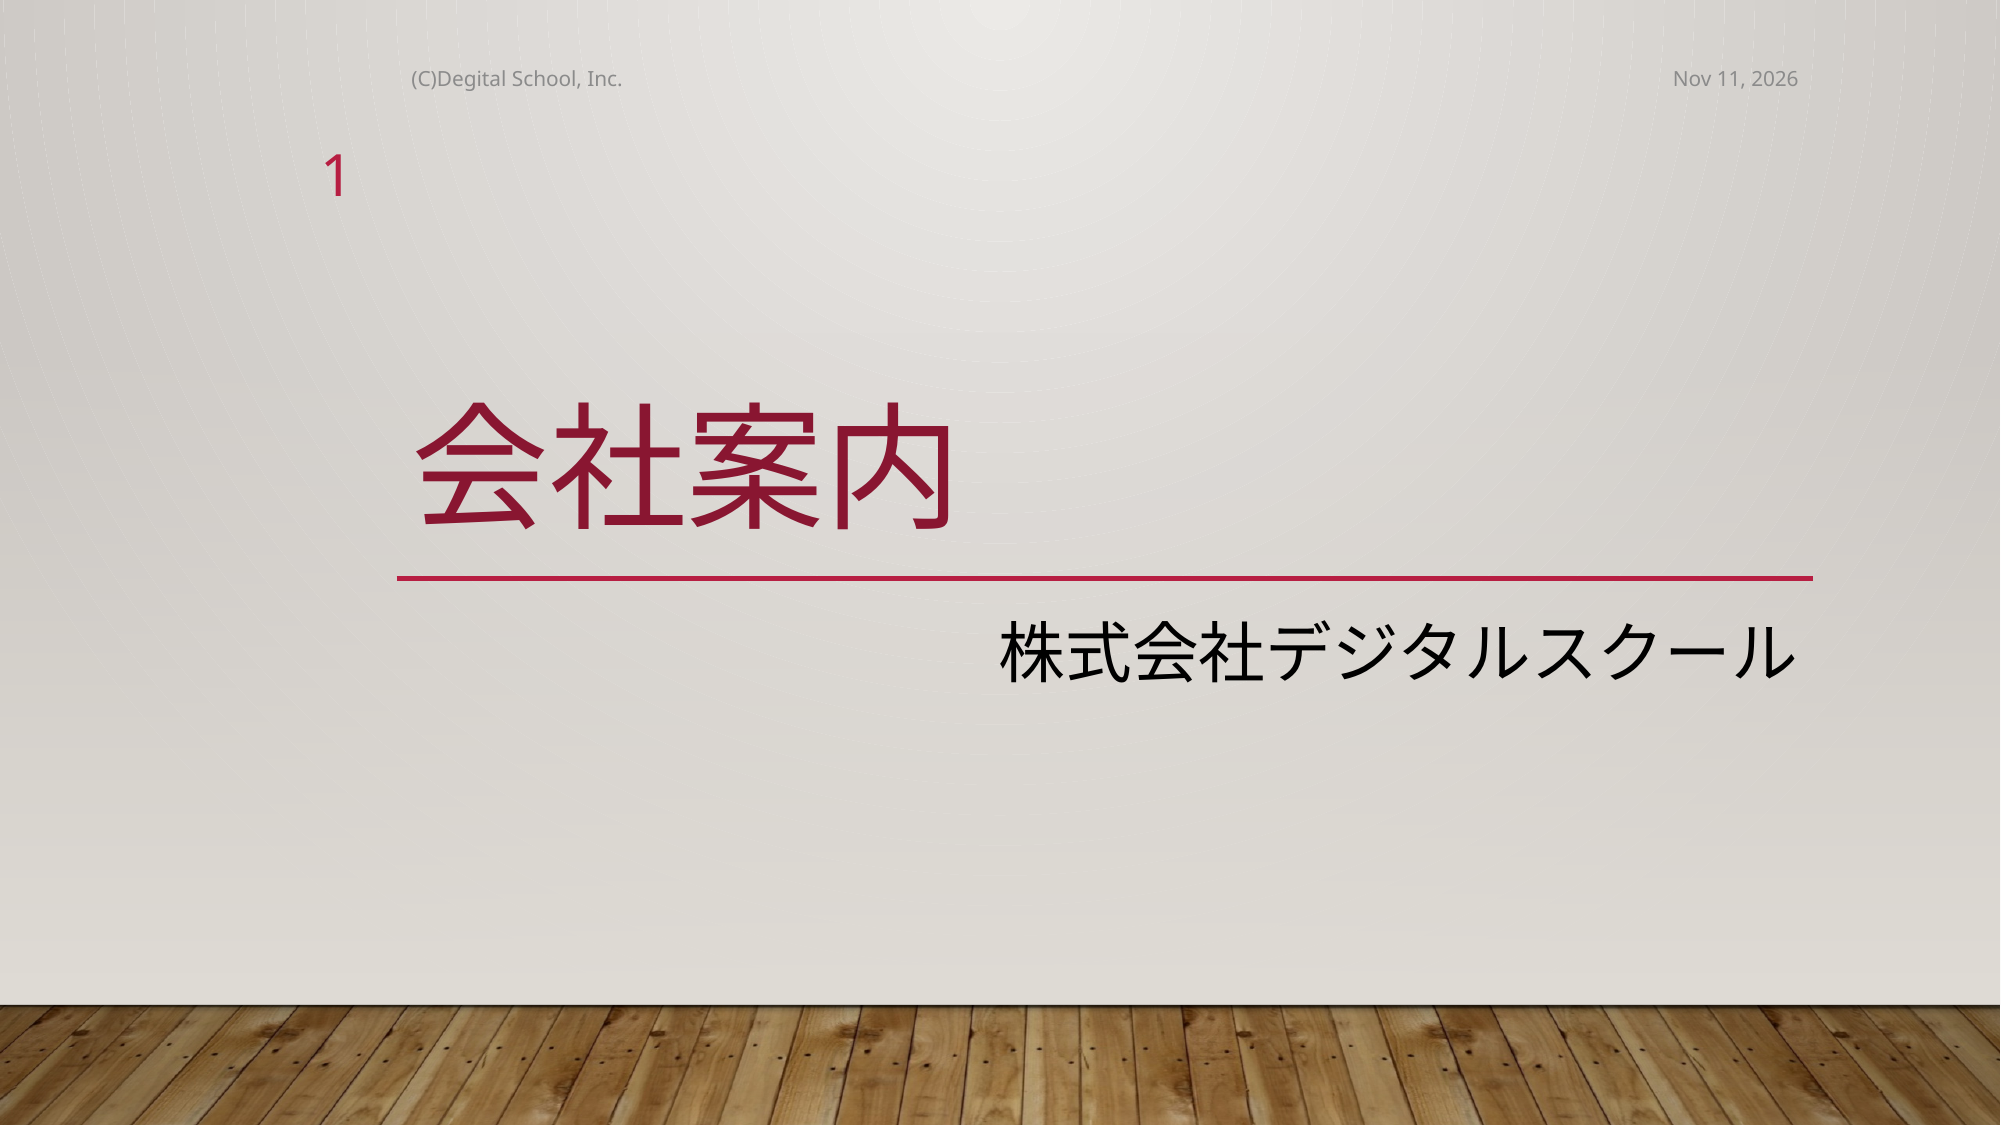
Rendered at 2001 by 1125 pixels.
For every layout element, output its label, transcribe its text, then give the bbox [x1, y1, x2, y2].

picture [0, 1005, 2000, 1125]
title 会社案内 [396, 131, 1814, 549]
footer (C)Degital School, Inc. [396, 54, 1213, 105]
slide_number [1239, 54, 1814, 105]
slide_number 1 [235, 131, 369, 214]
subtitle 株式会社デジタルスクール [396, 579, 1814, 740]
